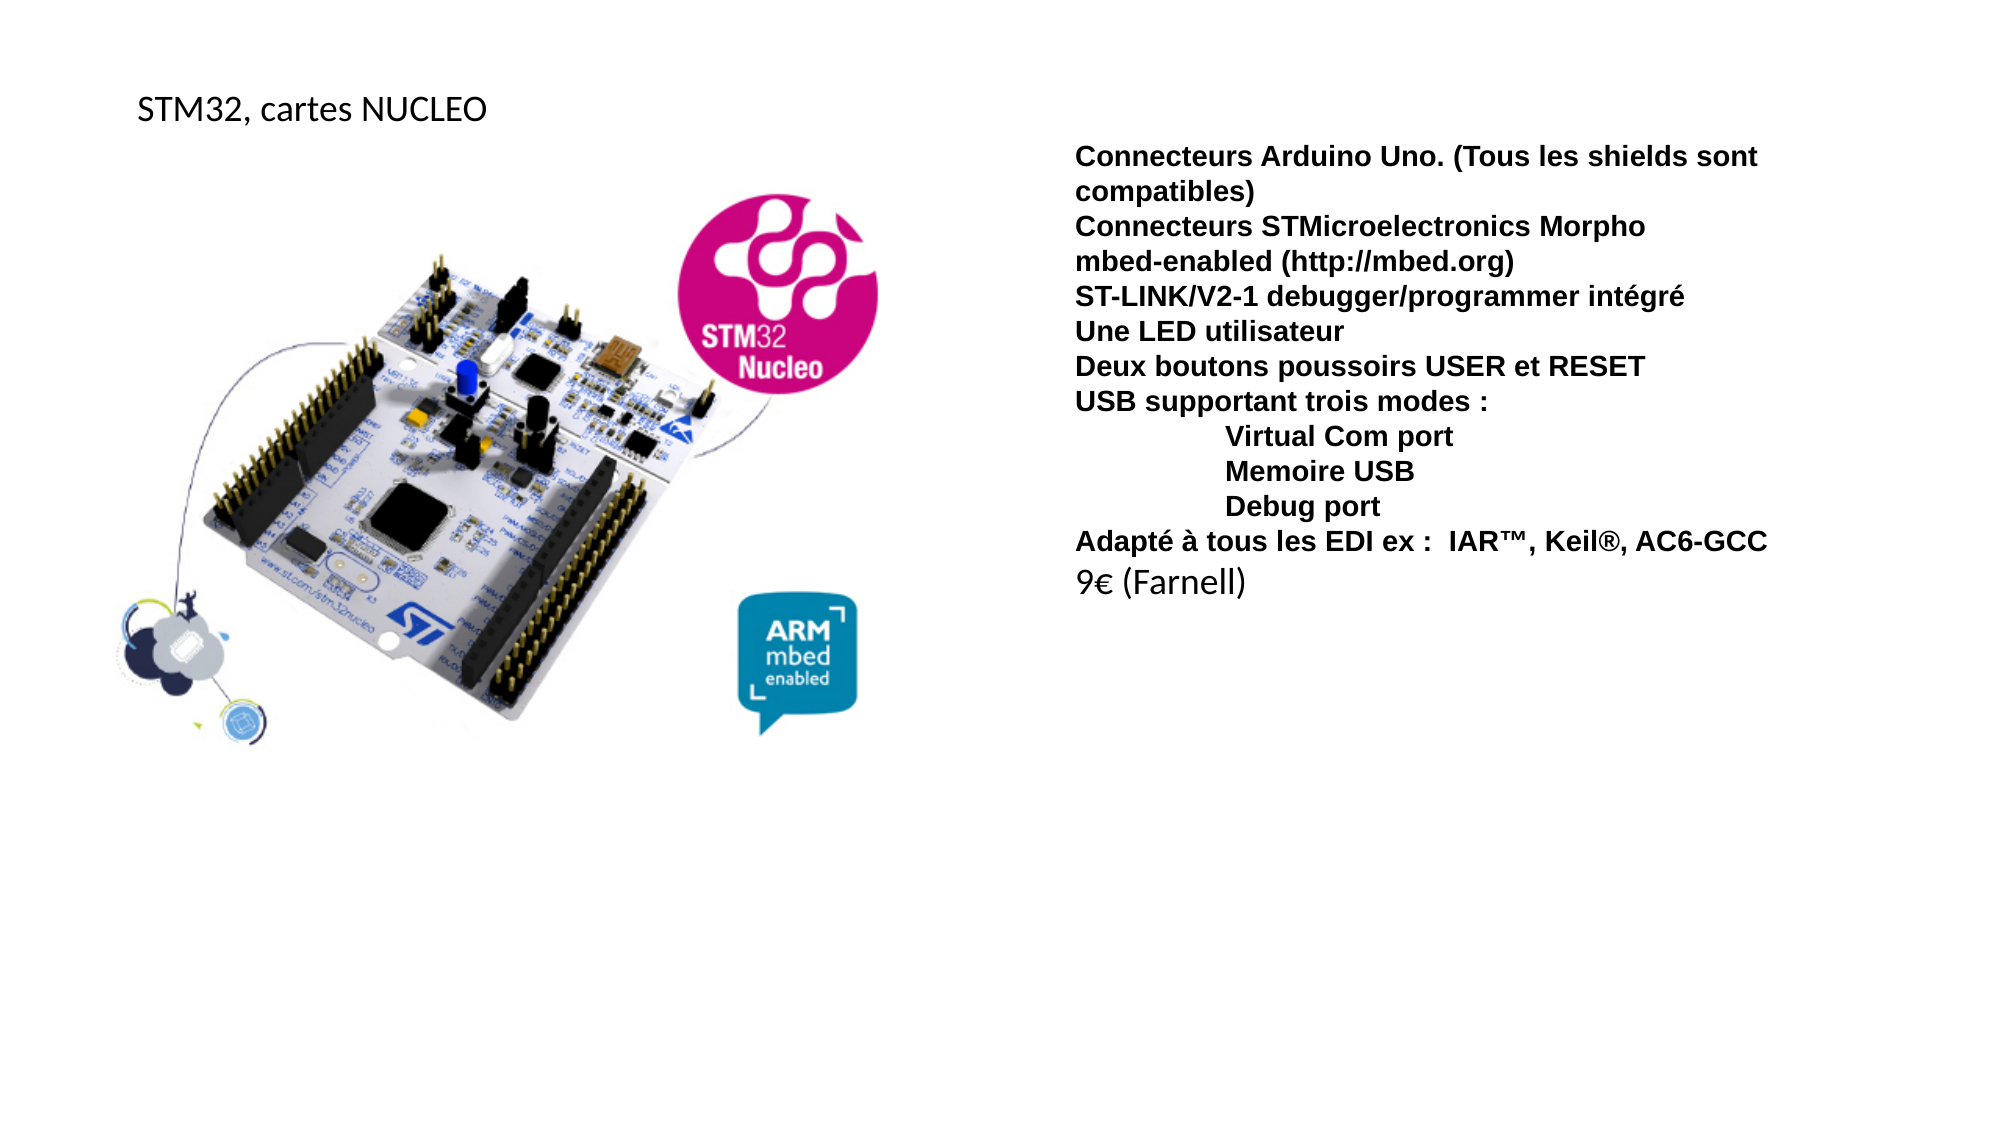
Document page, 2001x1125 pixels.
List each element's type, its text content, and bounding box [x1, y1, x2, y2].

text_box Connecteurs Arduino Uno. (Tous les shields sont compatibles) Connecteurs STMicroelectronics Morpho mbed-enabled (http://mbed.org) ST-LINK/V2-1 debugger/programmer intégré Une LED utilisateur Deux boutons poussoirs USER et RESET USB supportant trois modes : Virtual Com port Memoire USB Debug port Adapté à tous les EDI ex : IAR™, Keil®, AC6-GCC 9€ (Farnell) [1060, 129, 1878, 966]
text_box STM32, cartes NUCLEO [137, 59, 674, 154]
picture [104, 176, 886, 751]
